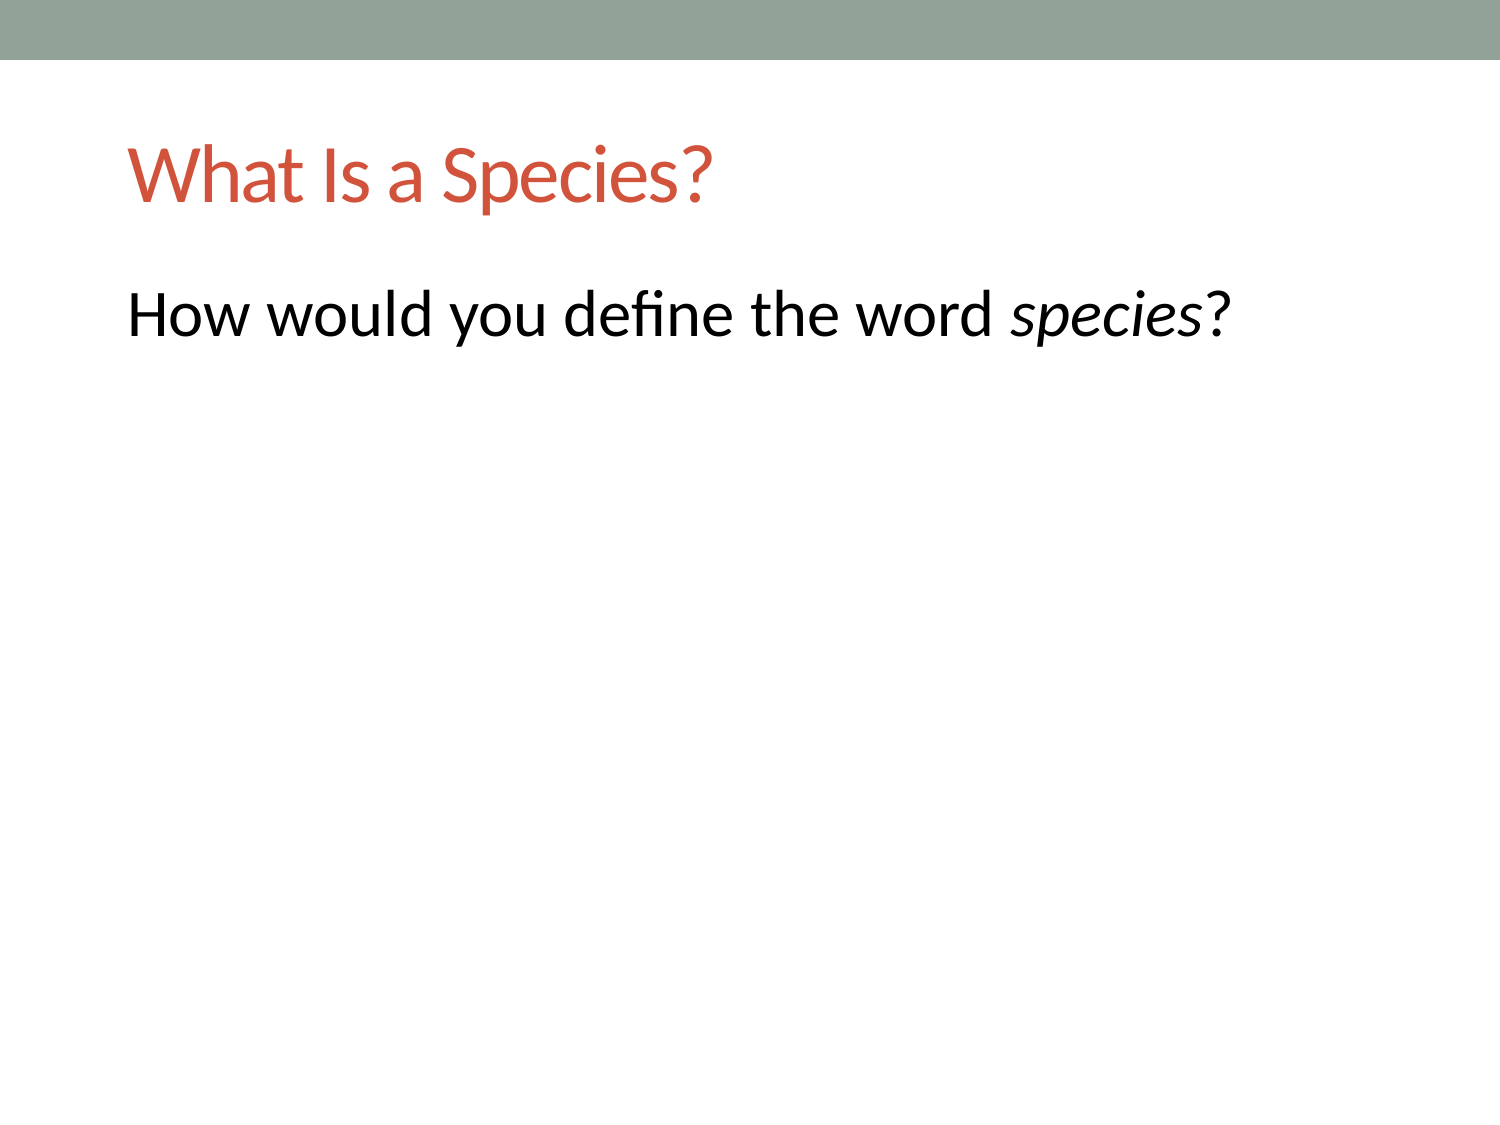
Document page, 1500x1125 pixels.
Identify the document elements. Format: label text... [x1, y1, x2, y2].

list How would you define the word species? [112, 262, 1425, 1063]
title What Is a Species? [112, 87, 1425, 250]
